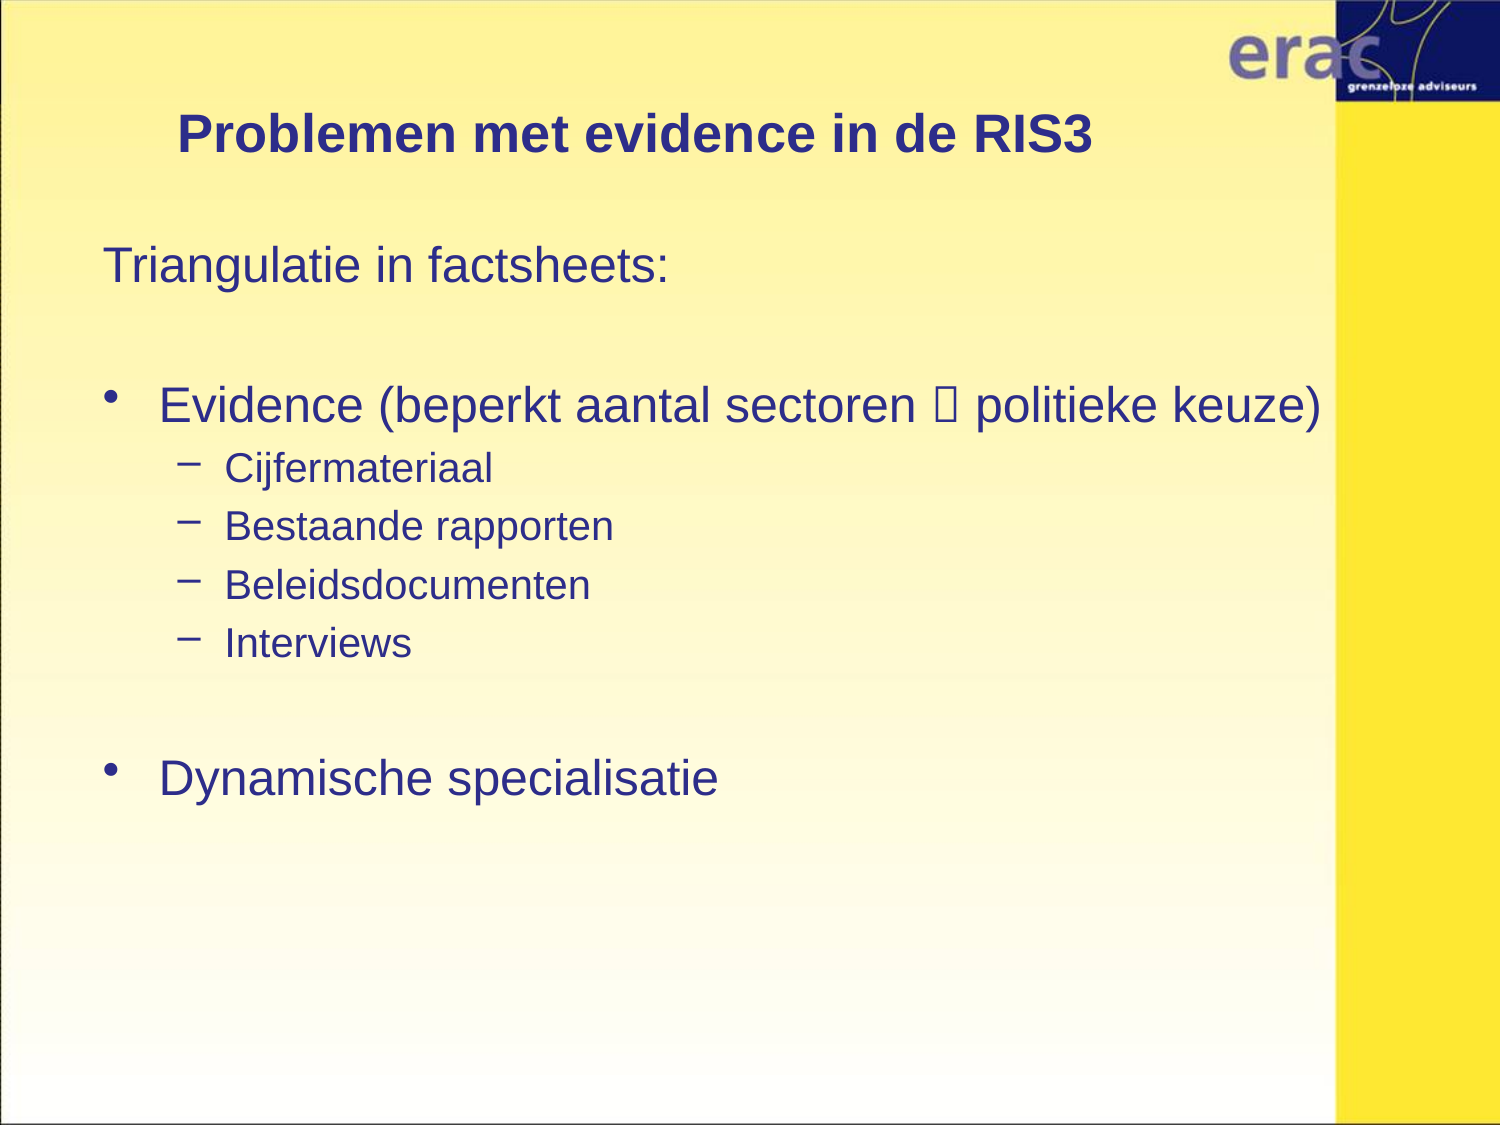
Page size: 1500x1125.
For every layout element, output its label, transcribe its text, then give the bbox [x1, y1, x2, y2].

list [75, 262, 1425, 1005]
text_box Triangulatie in factsheets: Evidence (beperkt aantal sectoren  politieke keuze) Cijfermateriaal Bestaande rapporten Beleidsdocumenten Interviews Dynamische specialisatie [87, 224, 1438, 968]
picture [0, 0, 1500, 1125]
title Problemen met evidence in de RIS3 [162, 37, 1344, 224]
